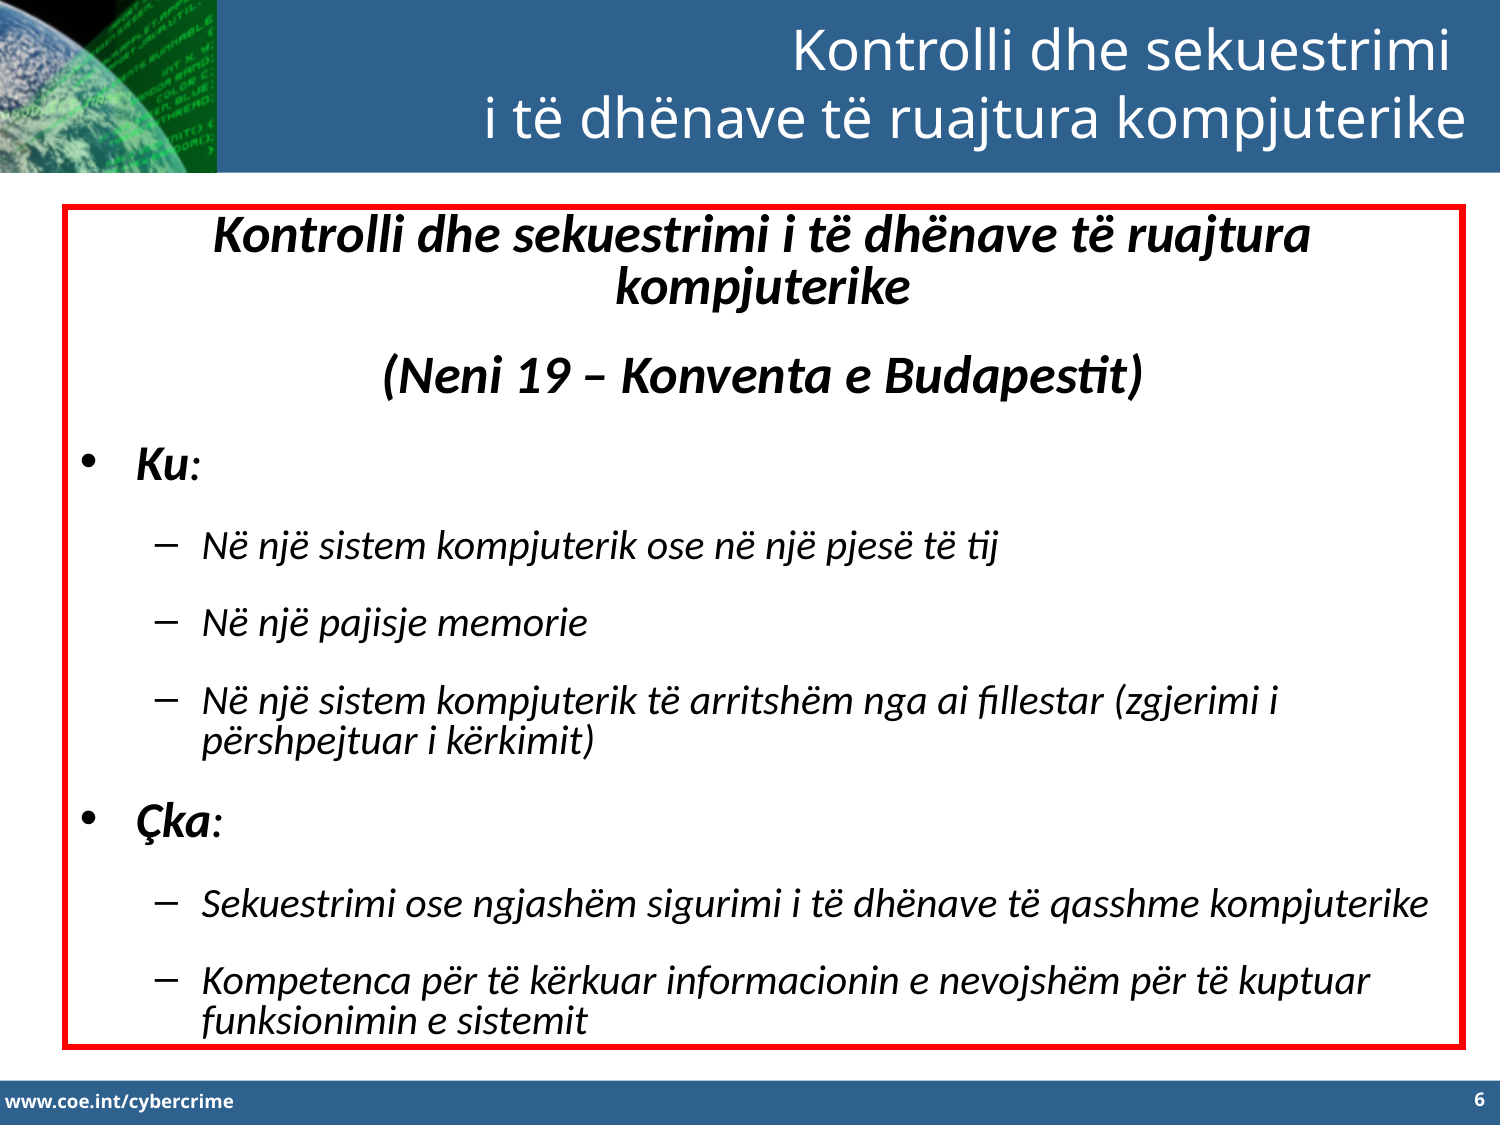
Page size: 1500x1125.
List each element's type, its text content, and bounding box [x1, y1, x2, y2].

picture [0, 0, 217, 173]
text_box Kontrolli dhe sekuestrimi i të dhënave të ruajtura kompjuterike [230, 7, 1483, 157]
text_box Kontrolli dhe sekuestrimi i të dhënave të ruajtura kompjuterike (Neni 19 – Konventa e Budapestit) Ku: Në një sistem kompjuterik ose në një pjesë të tij Në një pajisje memorie Në një sistem kompjuterik të arritshëm nga ai fillestar (zgjerimi i përshpejtuar i kërkimit) Çka: Sekuestrimi ose ngjashëm sigurimi i të dhënave të qasshme kompjuterike Kompetenca për të kërkuar informacionin e nevojshëm për të kuptuar funksionimin e sistemit [64, 206, 1463, 1047]
